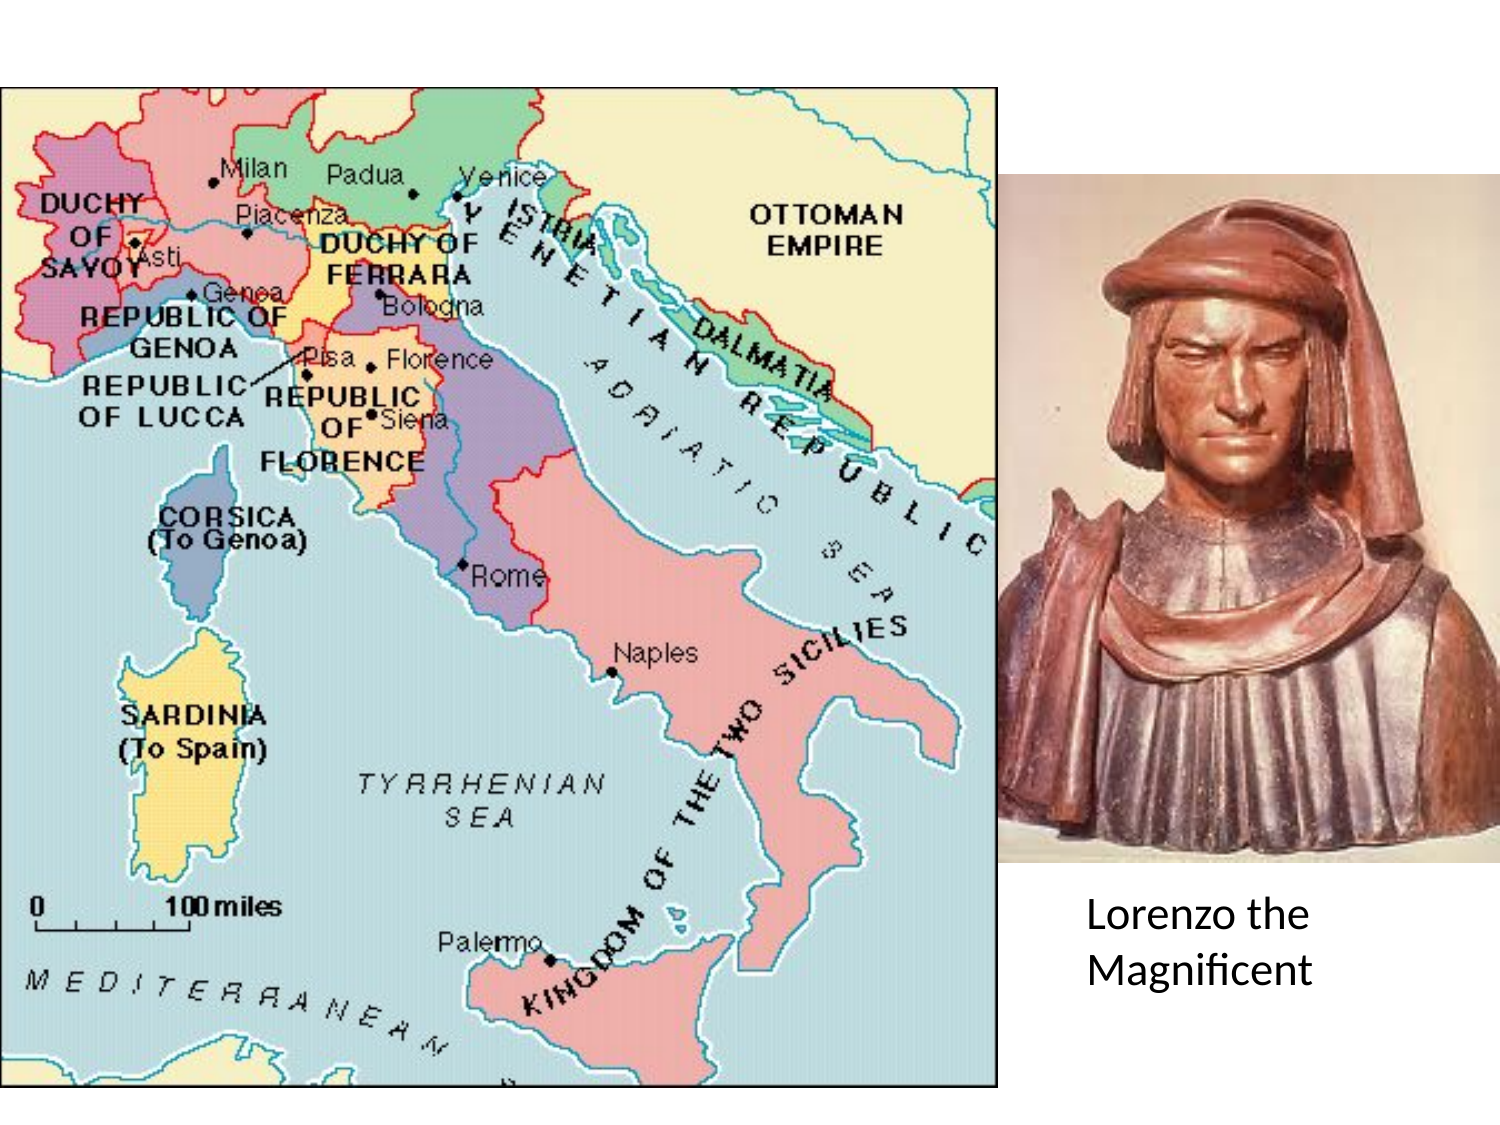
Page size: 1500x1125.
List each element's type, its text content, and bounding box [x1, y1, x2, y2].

picture [0, 87, 1500, 1088]
list Lorenzo the Magnificent [1025, 875, 1425, 1005]
